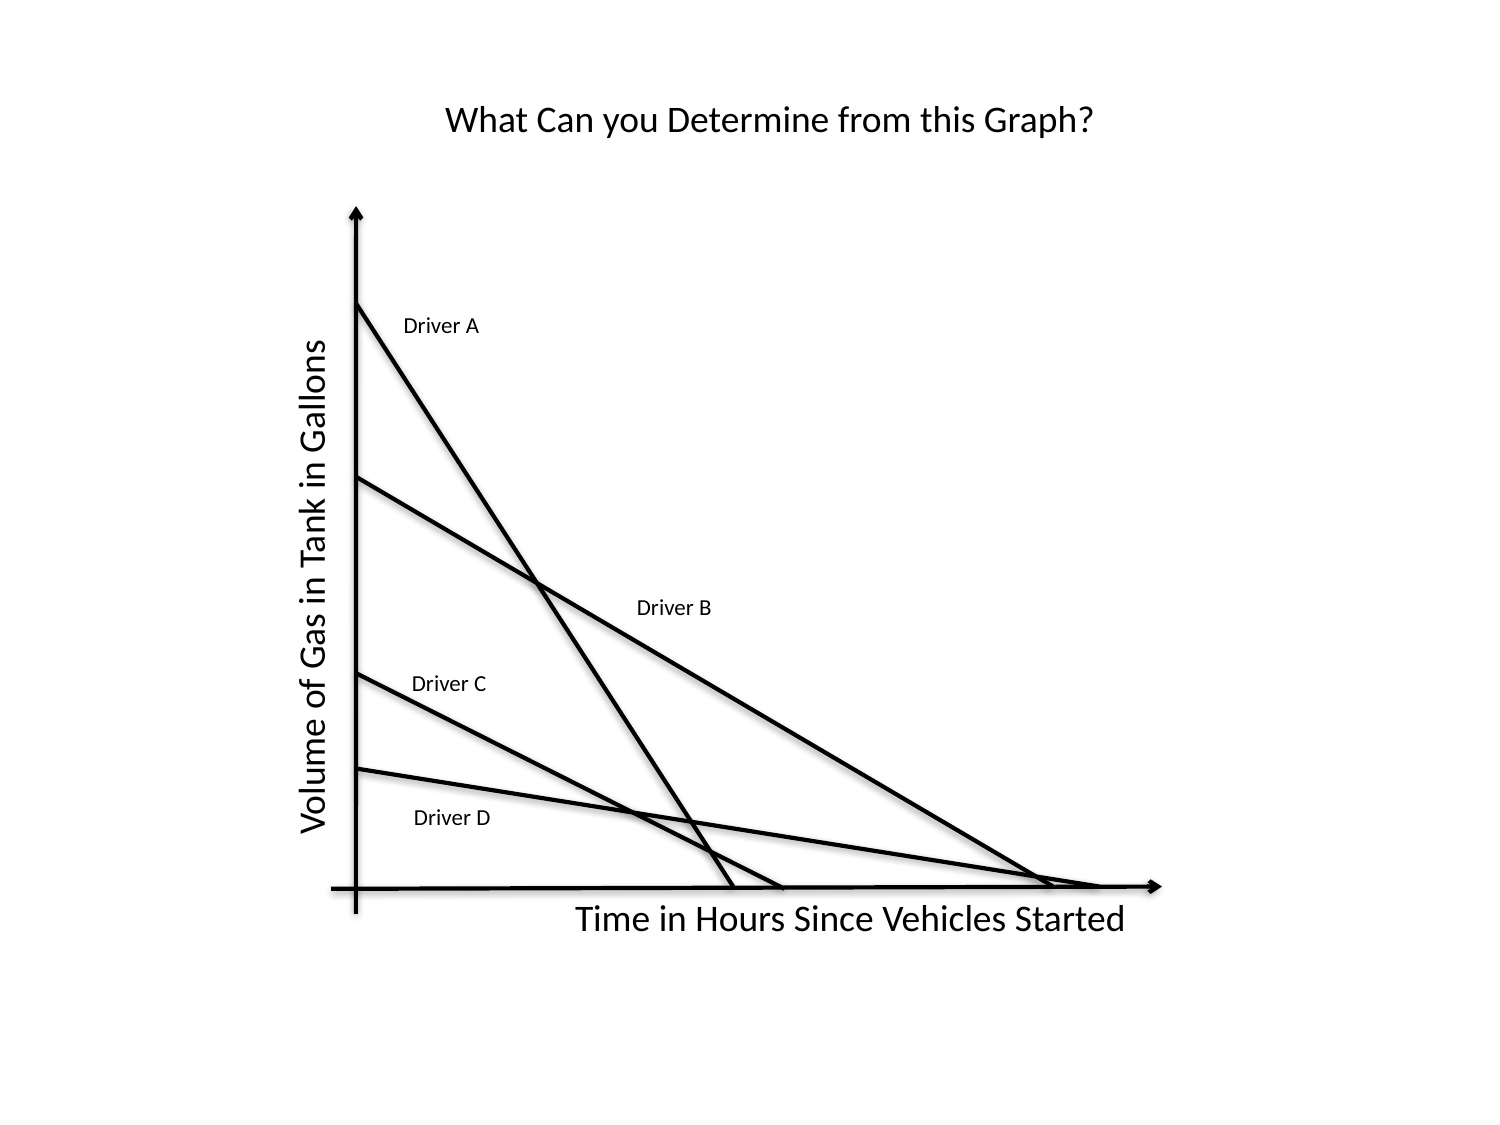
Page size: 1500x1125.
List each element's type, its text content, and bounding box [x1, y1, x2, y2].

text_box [279, 168, 1163, 948]
text_box What Can you Determine from this Graph? [430, 87, 1223, 148]
